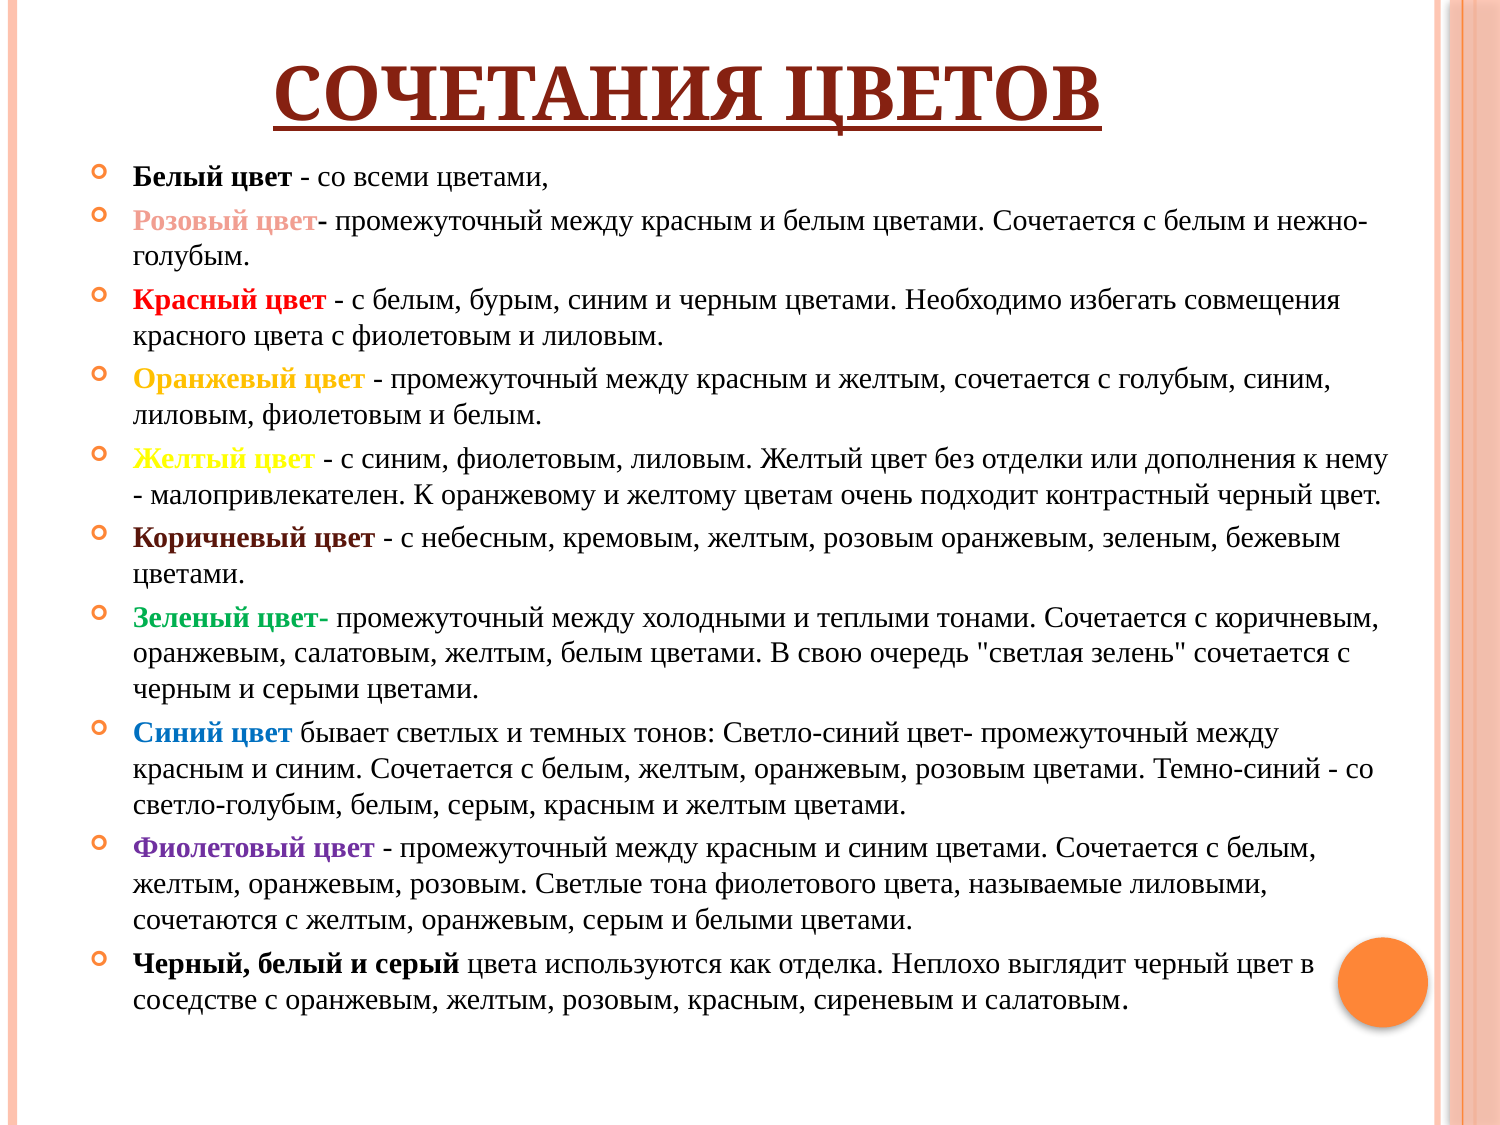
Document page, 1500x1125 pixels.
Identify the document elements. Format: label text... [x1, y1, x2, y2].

list Белый цвет - со всеми цветами, Розовый цвет- промежуточный между красным и белым цветами. Сочетается с белым и нежно- голубым. Красный цвет - с белым, бурым, синим и черным цветами. Необходимо избегать совмещения красного цвета с фиолетовым и лиловым. Оранжевый цвет - промежуточный между красным и желтым, сочетается с голубым, синим, лиловым, фиолетовым и белым. Желтый цвет - с синим, фиолетовым, лиловым. Желтый цвет без отделки или дополнения к нему - малопривлекателен. К оранжевому и желтому цветам очень подходит контрастный черный цвет. Коричневый цвет - с небесным, кремовым, желтым, розовым оранжевым, зеленым, бежевым цветами. Зеленый цвет- промежуточный между холодными и теплыми тонами. Сочетается с коричневым, оранжевым, салатовым, желтым, белым цветами. В свою очередь "светлая зелень" сочетается с черным и серыми цветами. Синий цвет бывает светлых и темных тонов: Светло-синий цвет- промежуточный между красным и синим. Сочетается с белым, желтым, оранжевым, розовым цветами. Темно-синий - со светло-голубым, белым, серым, красным и желтым цветами. Фиолетовый цвет - промежуточный между красным и синим цветами. Сочетается с белым, желтым, оранжевым, розовым. Светлые тона фиолетового цвета, называемые лиловыми, сочетаются с желтым, оранжевым, серым и белыми цветами. Черный, белый и серый цвета используются как отделка. Неплохо выглядит черный цвет в соседстве с оранжевым, желтым, розовым, красным, сиреневым и салатовым. [75, 149, 1412, 1062]
title Сочетания цветов [75, 45, 1300, 149]
